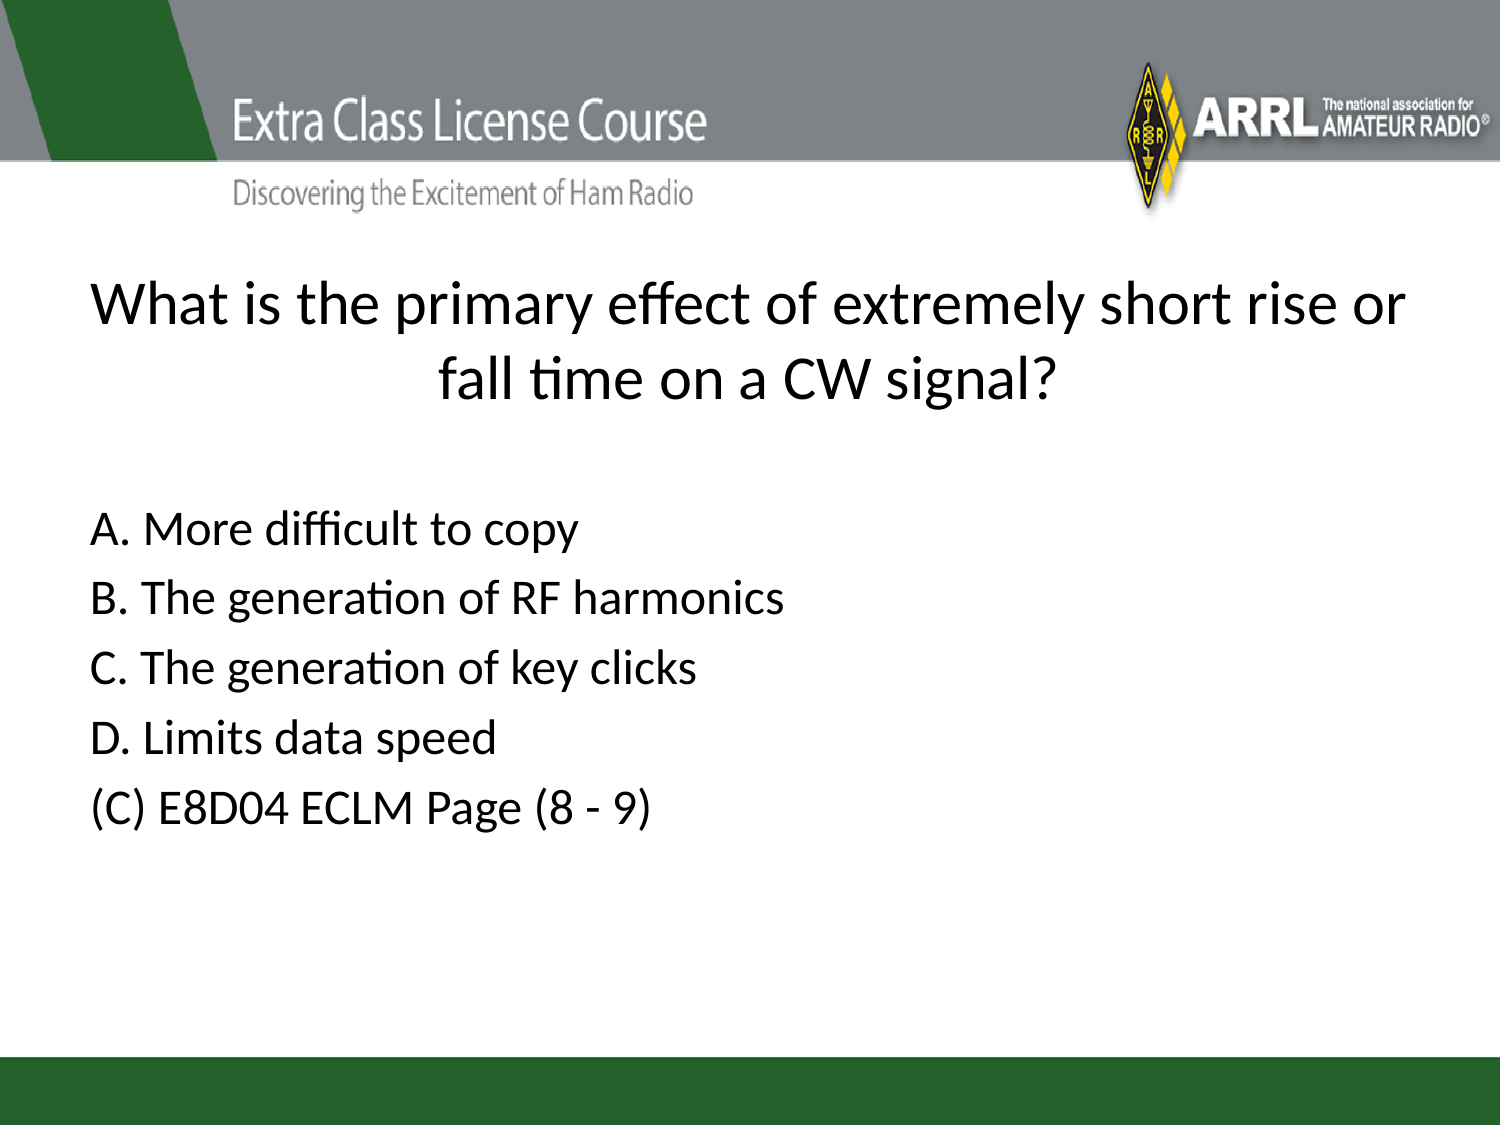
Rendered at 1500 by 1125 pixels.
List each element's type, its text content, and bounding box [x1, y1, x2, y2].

title What is the primary effect of extremely short rise or fall time on a CW signal? [75, 254, 1425, 435]
picture [0, 0, 1500, 1125]
list A. More difficult to copy B. The generation of RF harmonics C. The generation of key clicks D. Limits data speed (C) E8D04 ECLM Page (8 - 9) [75, 487, 1425, 1005]
